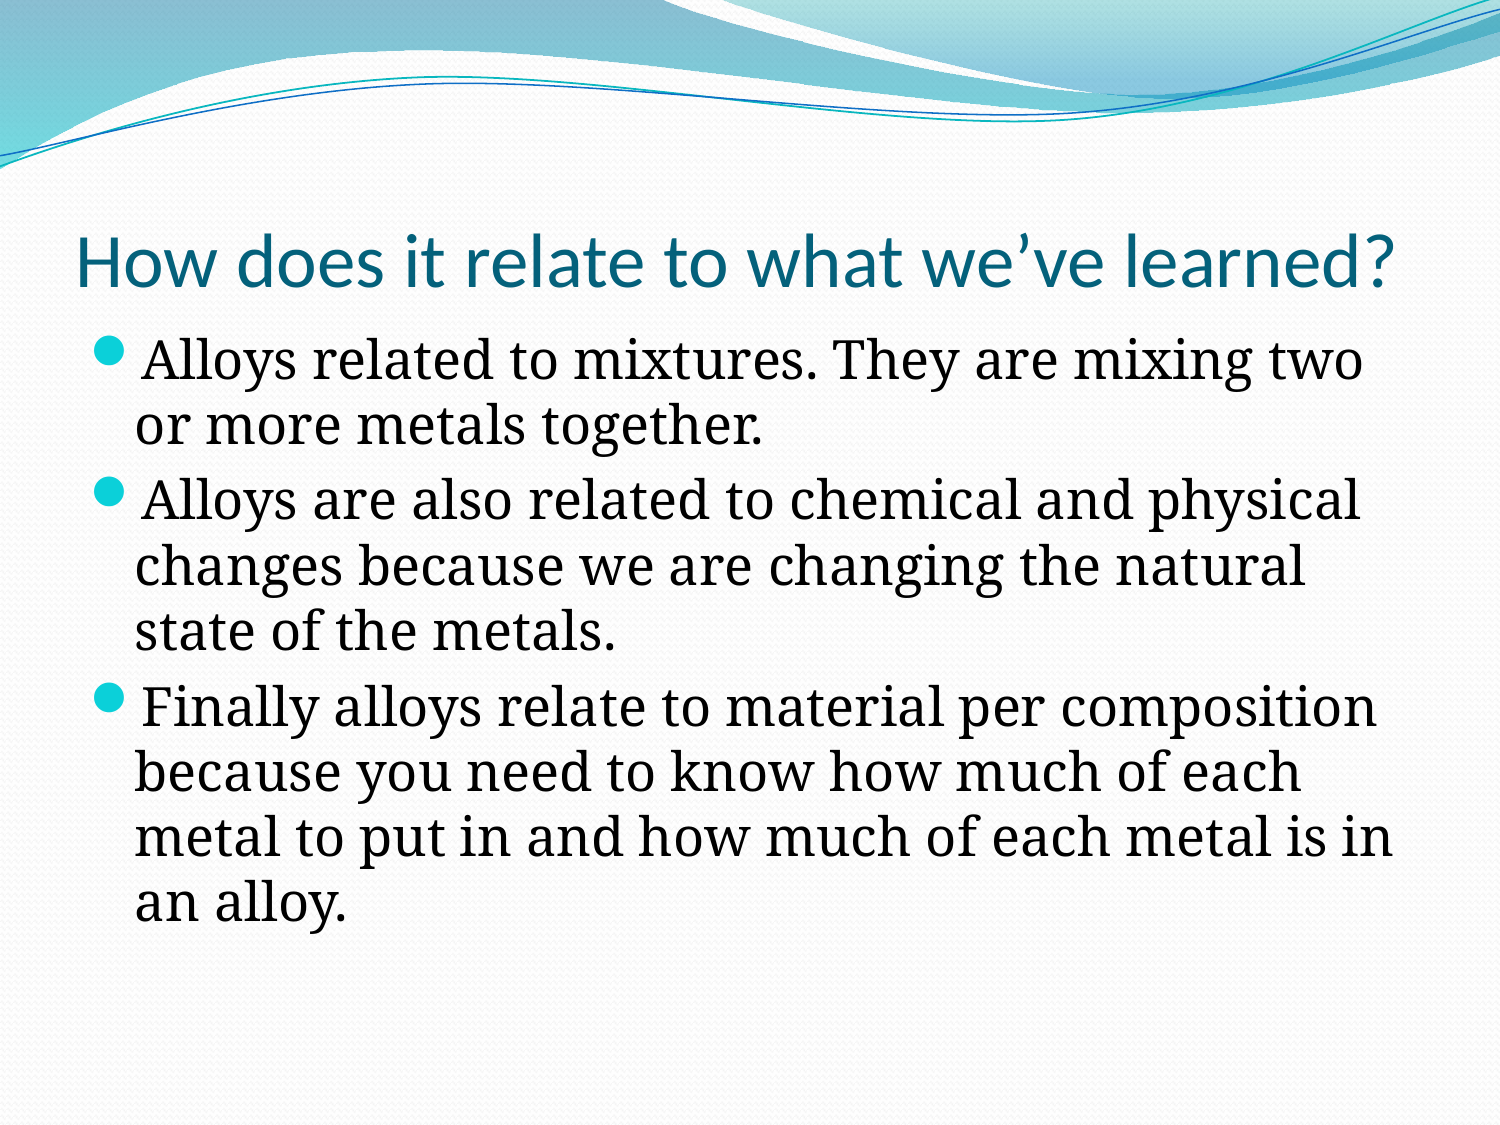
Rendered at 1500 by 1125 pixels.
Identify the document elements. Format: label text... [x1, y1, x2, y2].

title How does it relate to what we’ve learned? [75, 115, 1425, 303]
list Alloys related to mixtures. They are mixing two or more metals together. Alloys are also related to chemical and physical changes because we are changing the natural state of the metals. Finally alloys relate to material per composition because you need to know how much of each metal to put in and how much of each metal is in an alloy. [75, 317, 1425, 1038]
